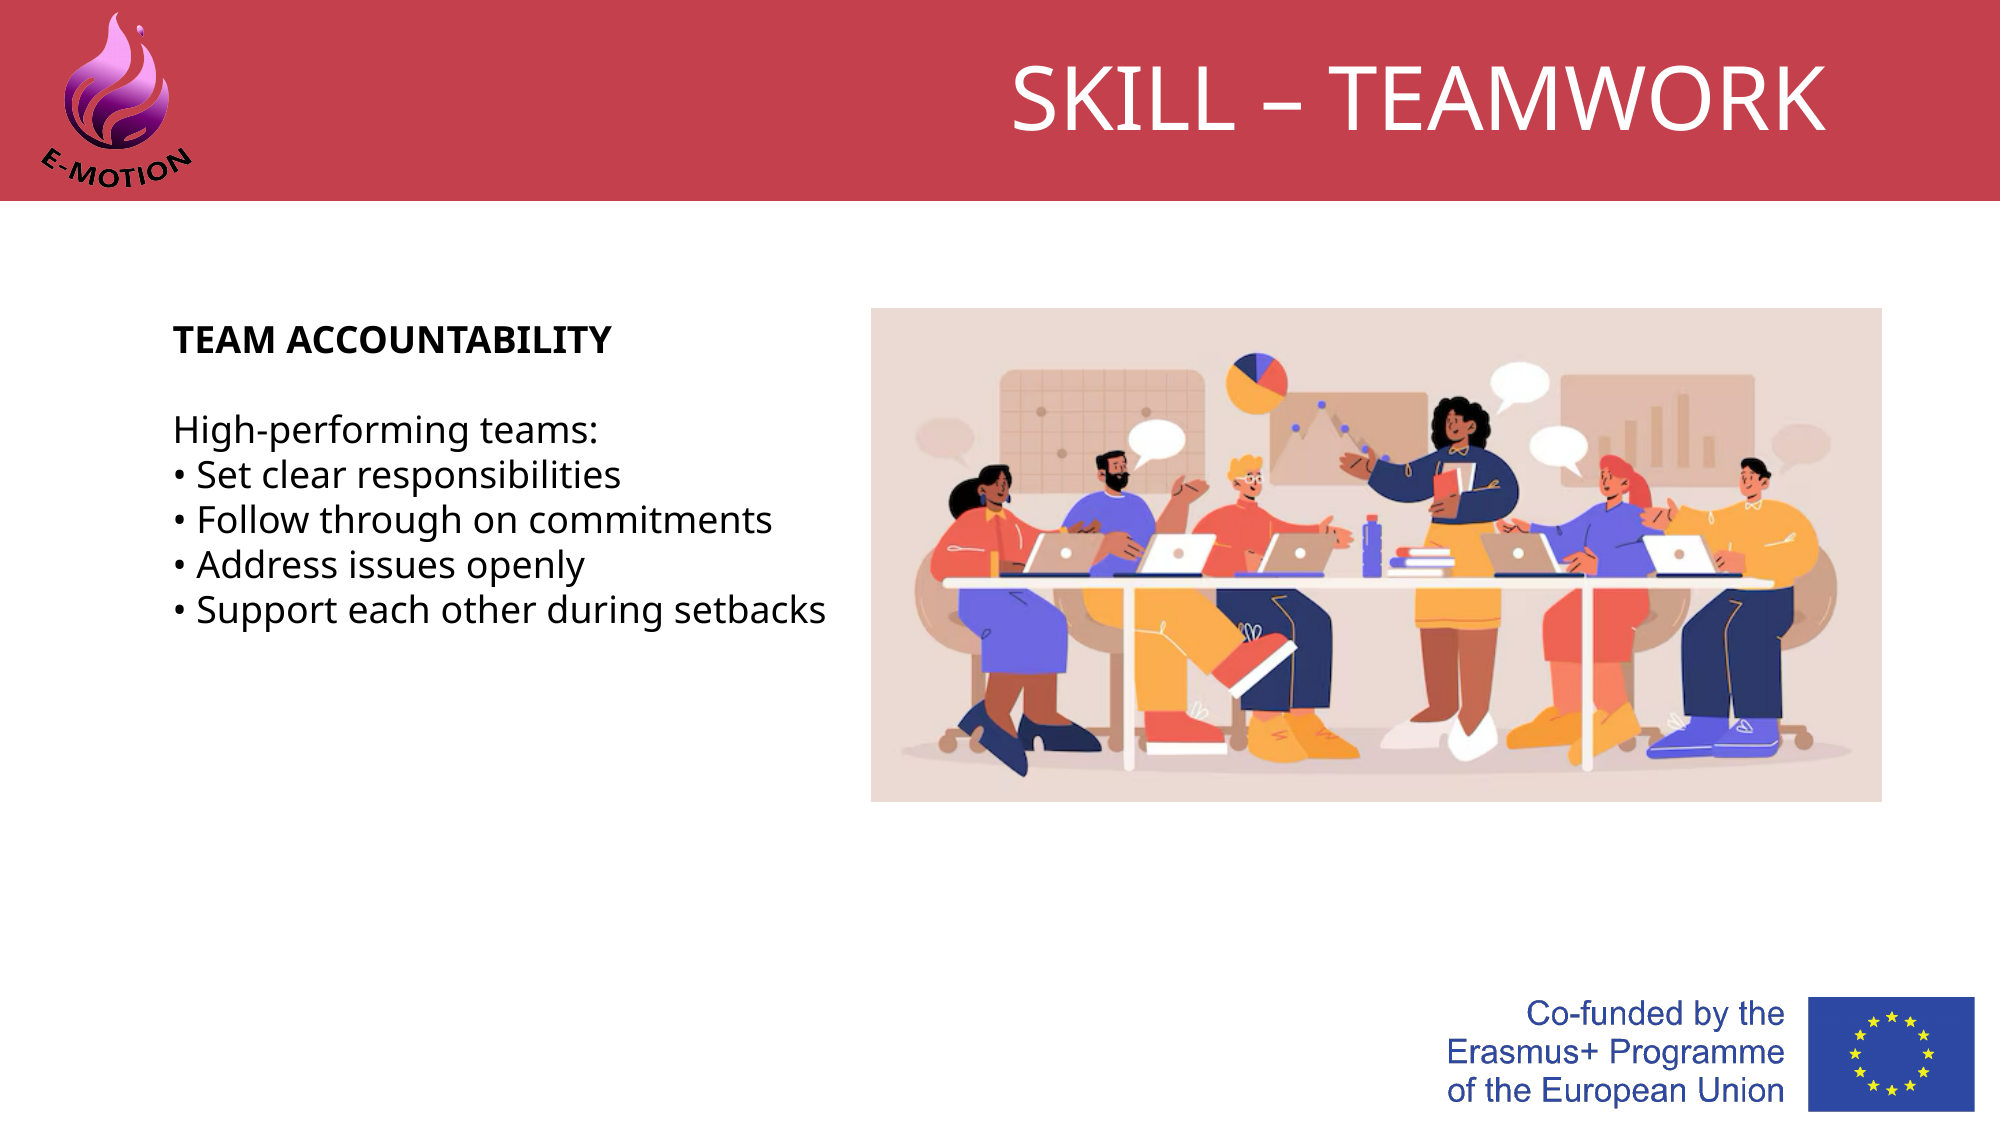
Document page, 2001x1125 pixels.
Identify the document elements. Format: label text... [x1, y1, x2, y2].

picture [1396, 995, 1975, 1116]
text_box SKILL – TEAMWORK [583, 34, 1843, 308]
text_box TEAM ACCOUNTABILITY High-performing teams: • Set clear responsibilities • Follow through on commitments • Address issues openly • Support each other during setbacks [157, 308, 869, 639]
picture [0, 0, 253, 247]
picture [870, 308, 1883, 802]
